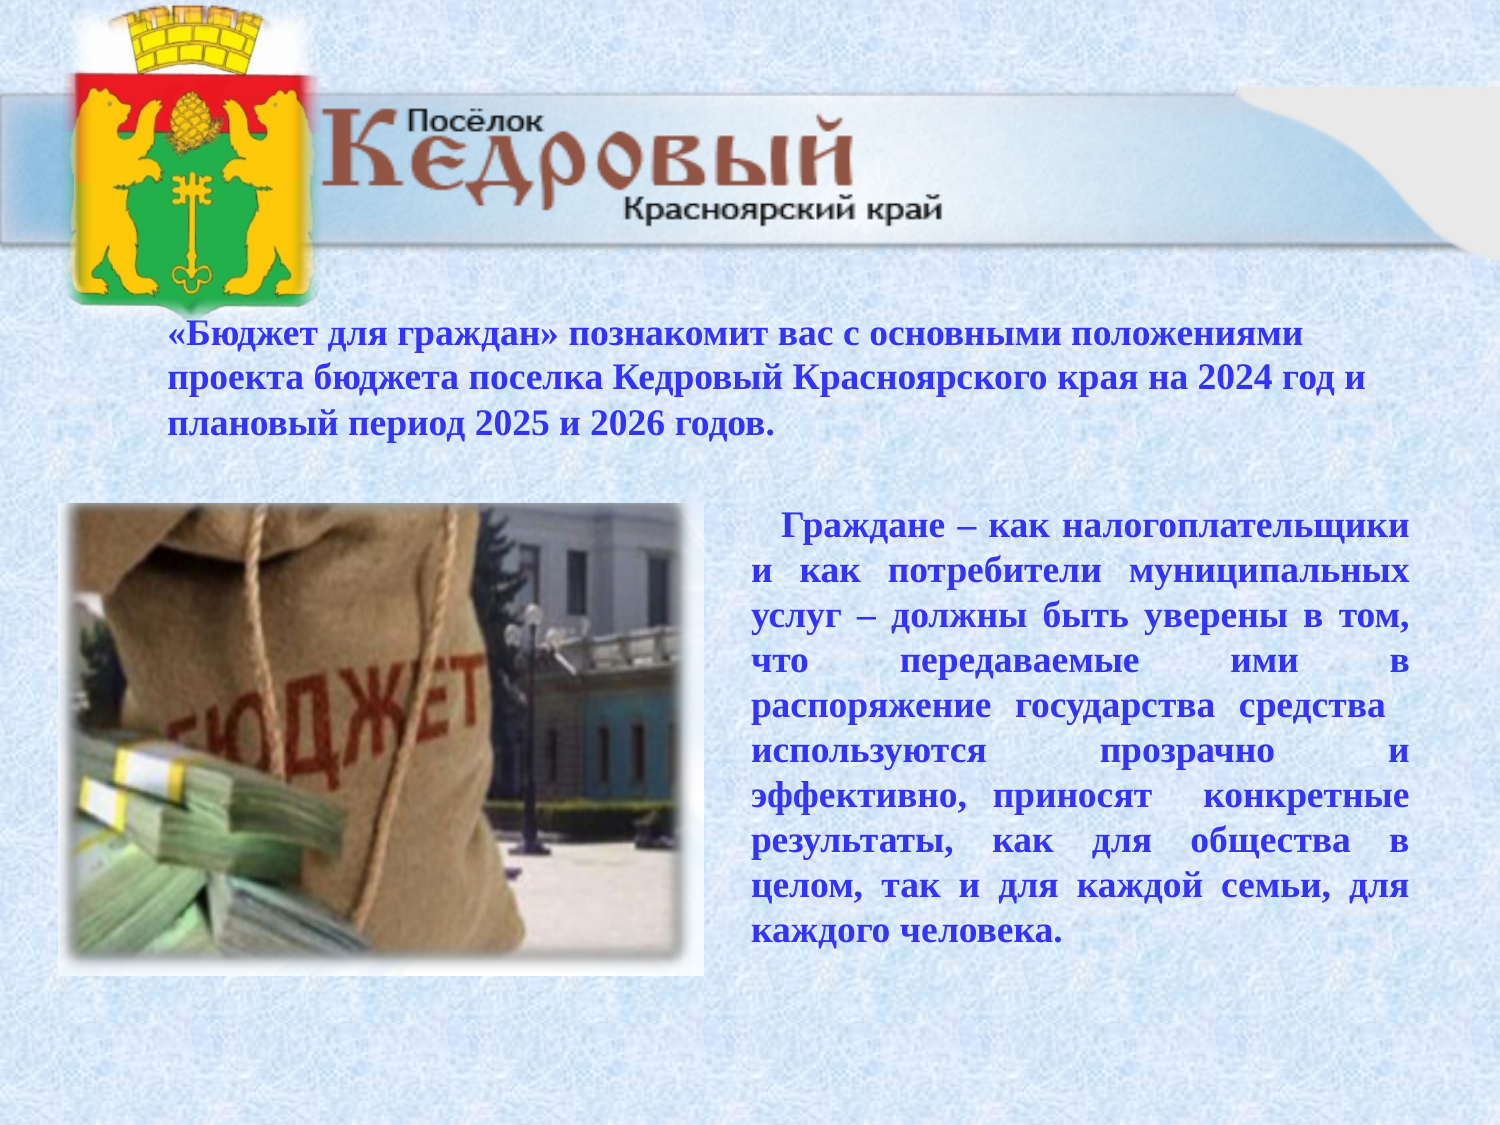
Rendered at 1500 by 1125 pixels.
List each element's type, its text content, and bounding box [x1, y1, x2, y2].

title «Бюджет для граждан» познакомит вас с основными положениями проекта бюджета поселка Кедровый Красноярского края на 2024 год и плановый период 2025 и 2026 годов. [152, 337, 1426, 458]
picture [0, 0, 1500, 1125]
list Граждане – как налогоплательщики и как потребители муниципальных услуг – должны быть уверены в том, что передаваемые ими в распоряжение государства средства используются прозрачно и эффективно, приносят конкретные результаты, как для общества в целом, так и для каждой семьи, для каждого человека. [679, 491, 1426, 1044]
